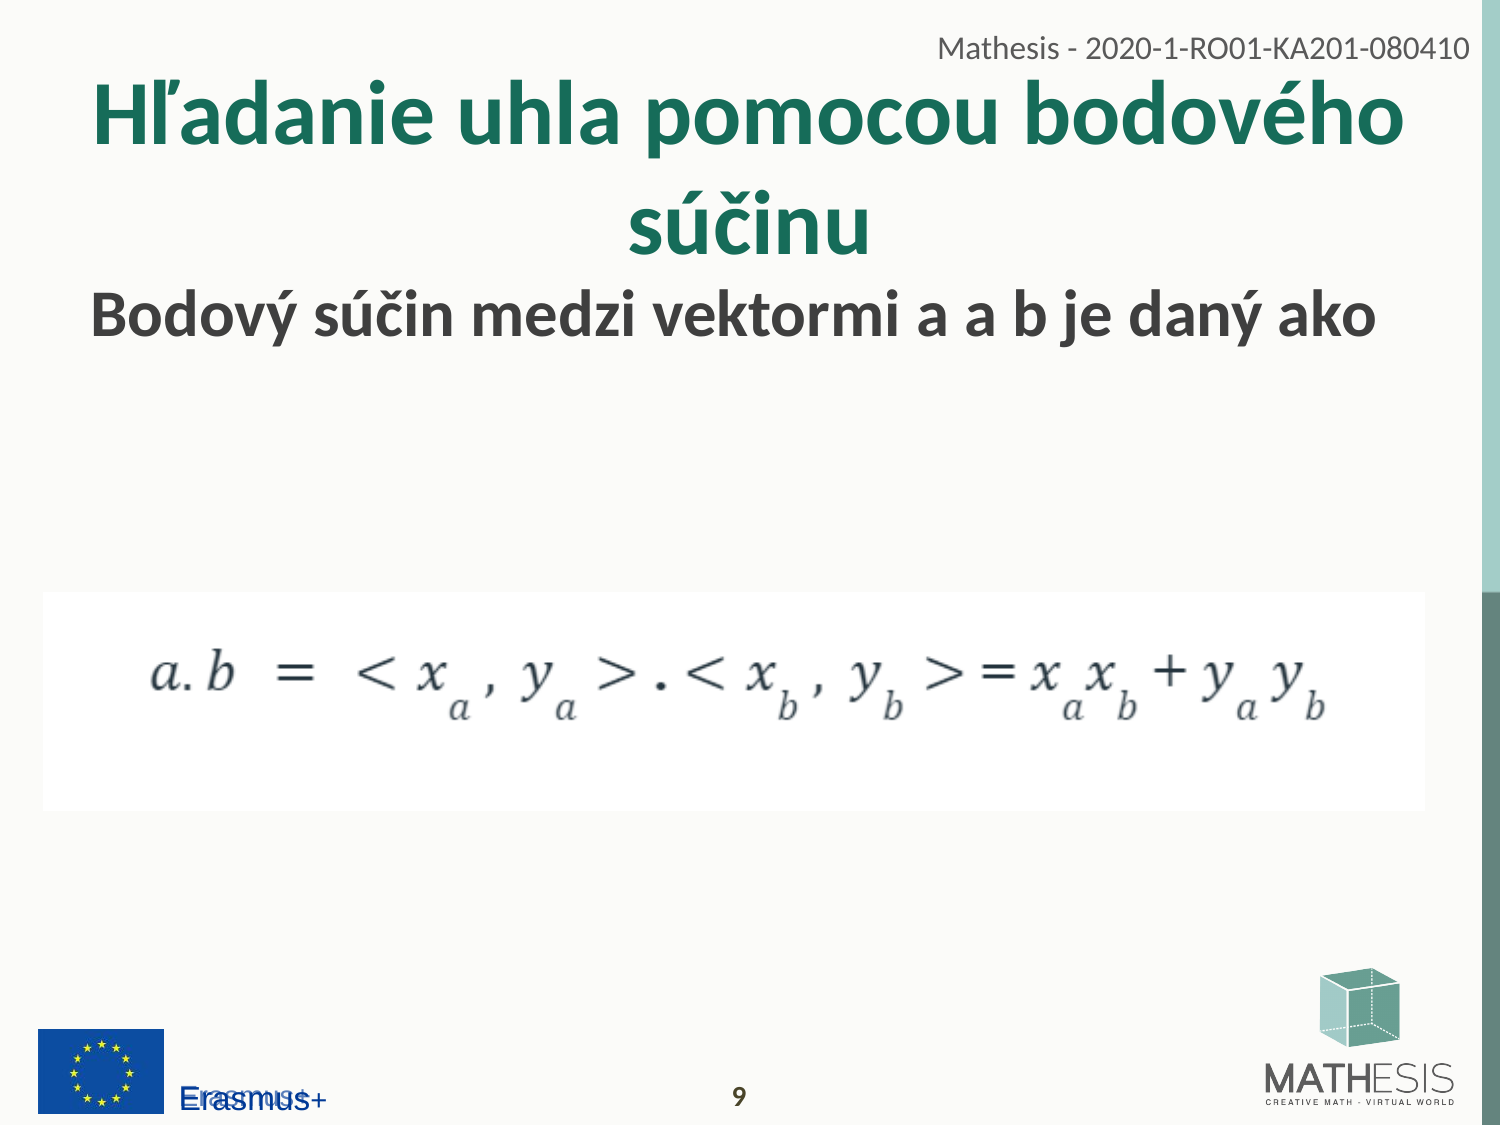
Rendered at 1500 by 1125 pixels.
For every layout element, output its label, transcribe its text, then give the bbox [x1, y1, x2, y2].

list Bodový súčin medzi vektormi a a b je daný ako [75, 818, 1425, 1005]
title Hľadanie uhla pomocou bodového súčinu [75, 45, 1425, 233]
list Bodový súčin medzi vektormi a a b je daný ako [75, 262, 1425, 591]
picture [42, 591, 1426, 811]
picture [38, 1029, 164, 1114]
